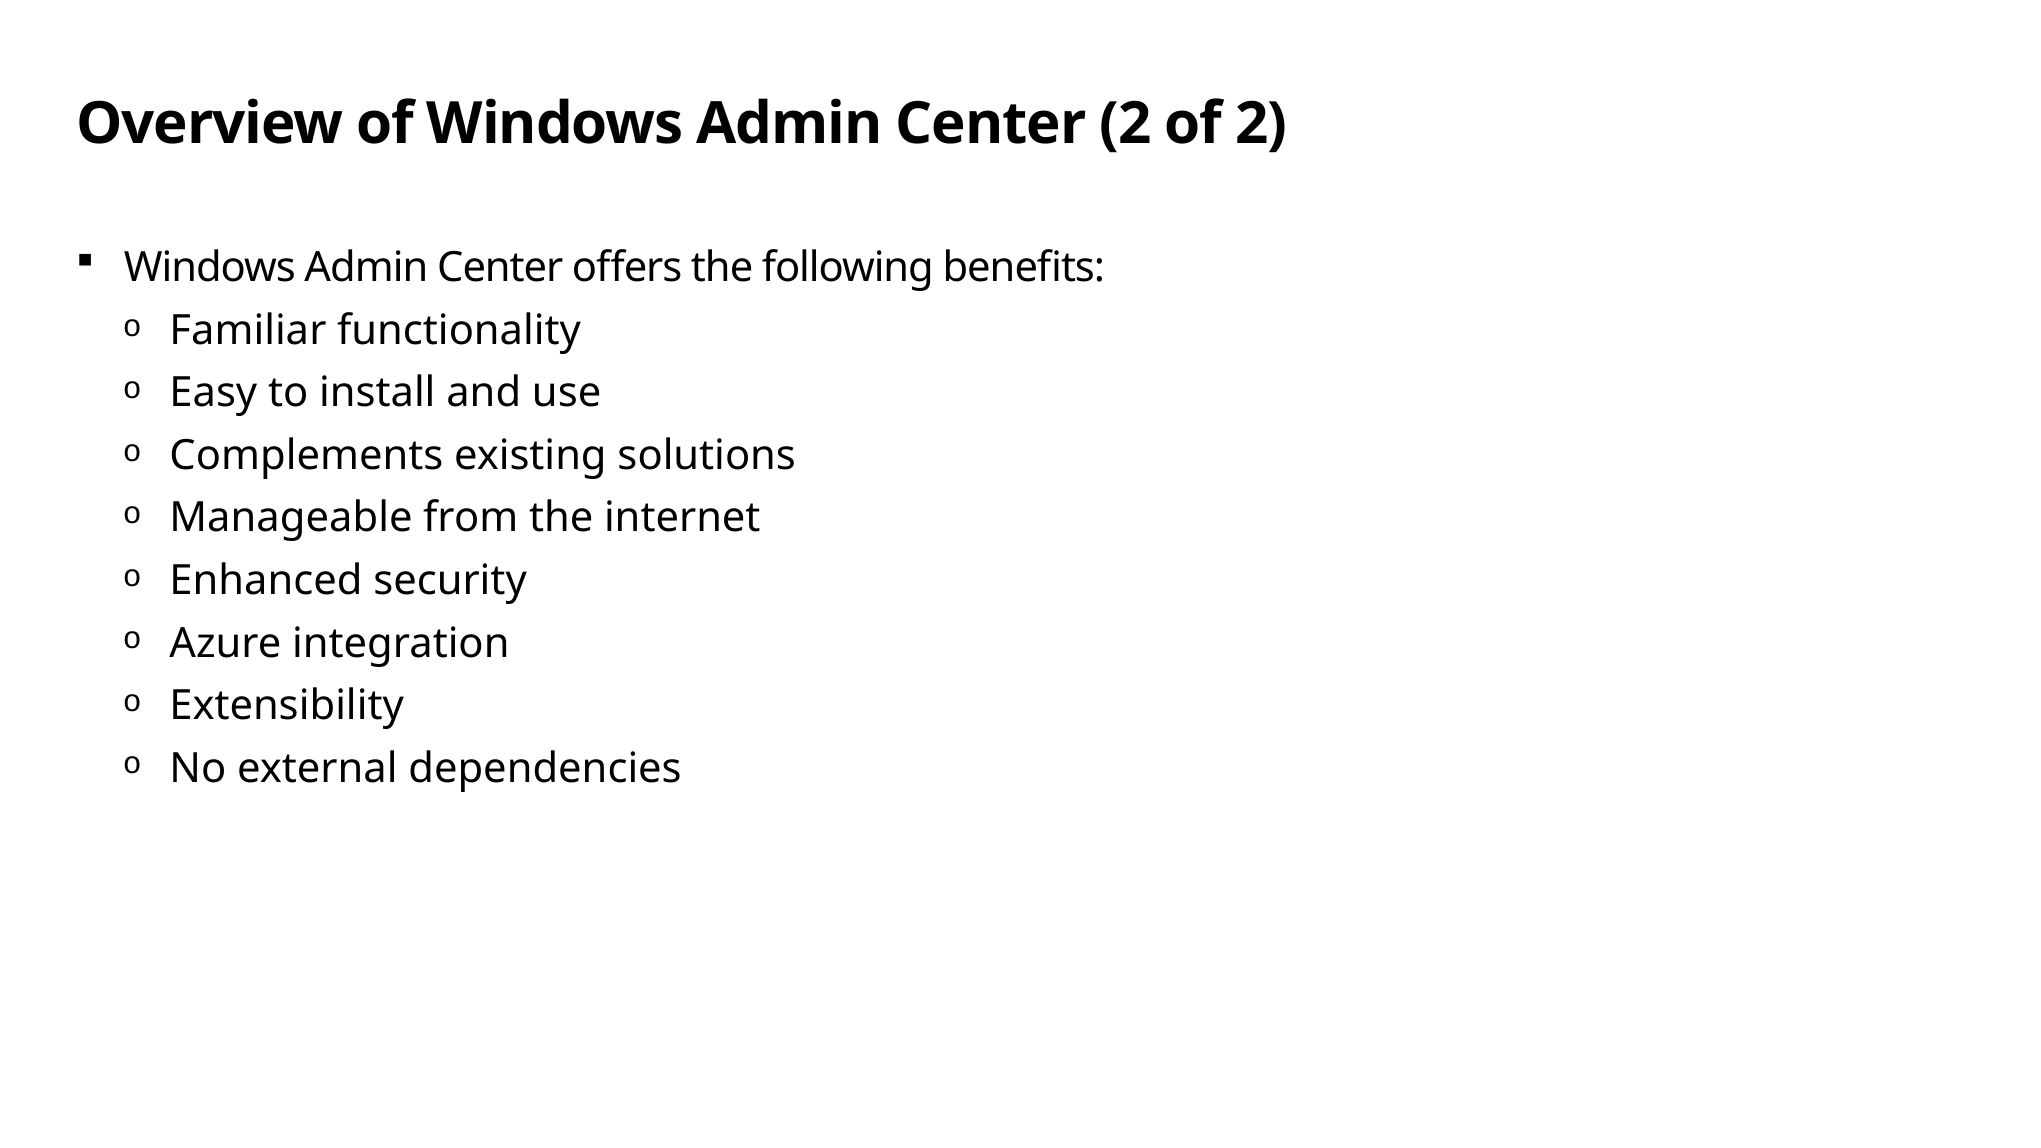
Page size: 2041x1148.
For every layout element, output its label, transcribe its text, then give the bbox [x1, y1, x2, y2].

list Windows Admin Center offers the following benefits: Familiar functionality Easy to install and use Complements existing solutions Manageable from the internet Enhanced security Azure integration Extensibility No external dependencies [76, 240, 1970, 1074]
title Overview of Windows Admin Center (2 of 2) [76, 93, 1968, 161]
